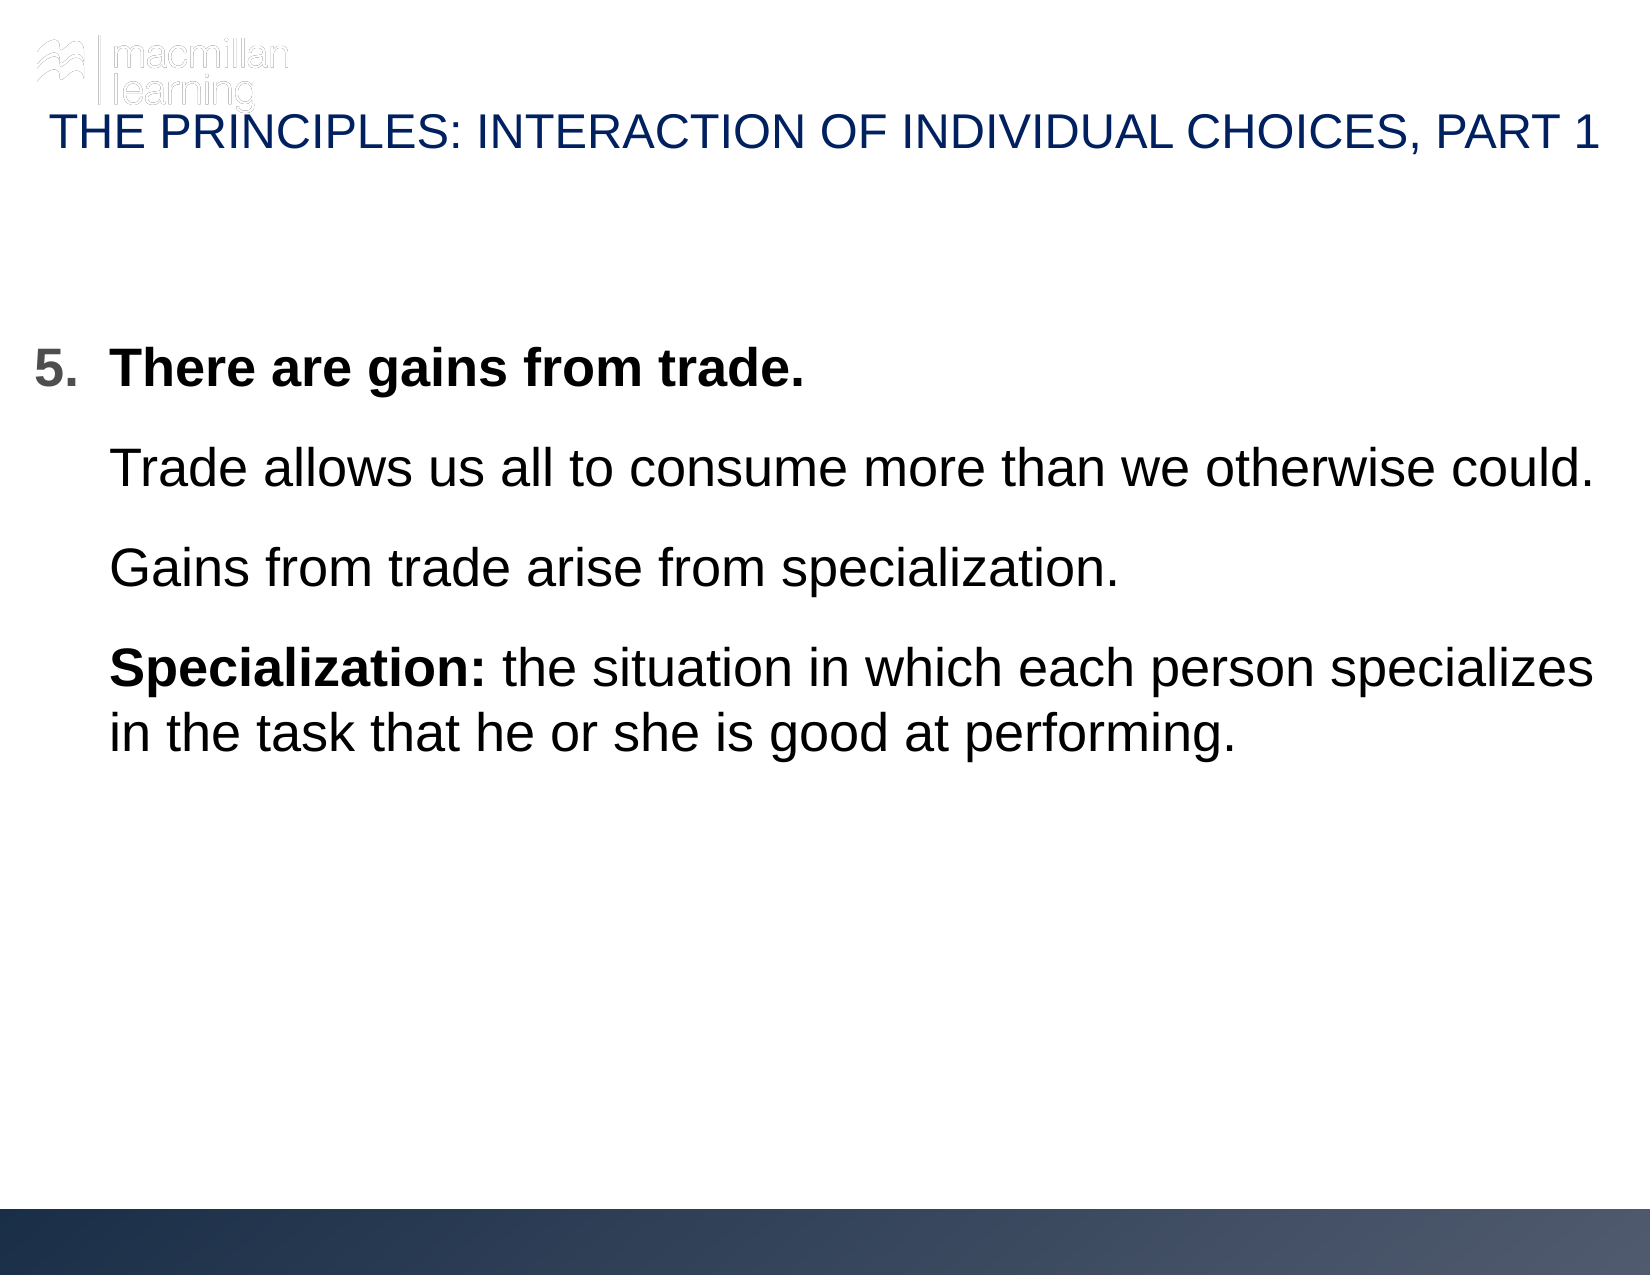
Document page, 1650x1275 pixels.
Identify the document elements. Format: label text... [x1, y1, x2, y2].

list There are gains from trade. Trade allows us all to consume more than we otherwise could. Gains from trade arise from specialization. Specialization: the situation in which each person specializes in the task that he or she is good at performing. [19, 317, 1628, 788]
picture [37, 35, 288, 62]
title THE PRINCIPLES: INTERACTION OF INDIVIDUAL CHOICES, PART 1 [0, 62, 1650, 197]
